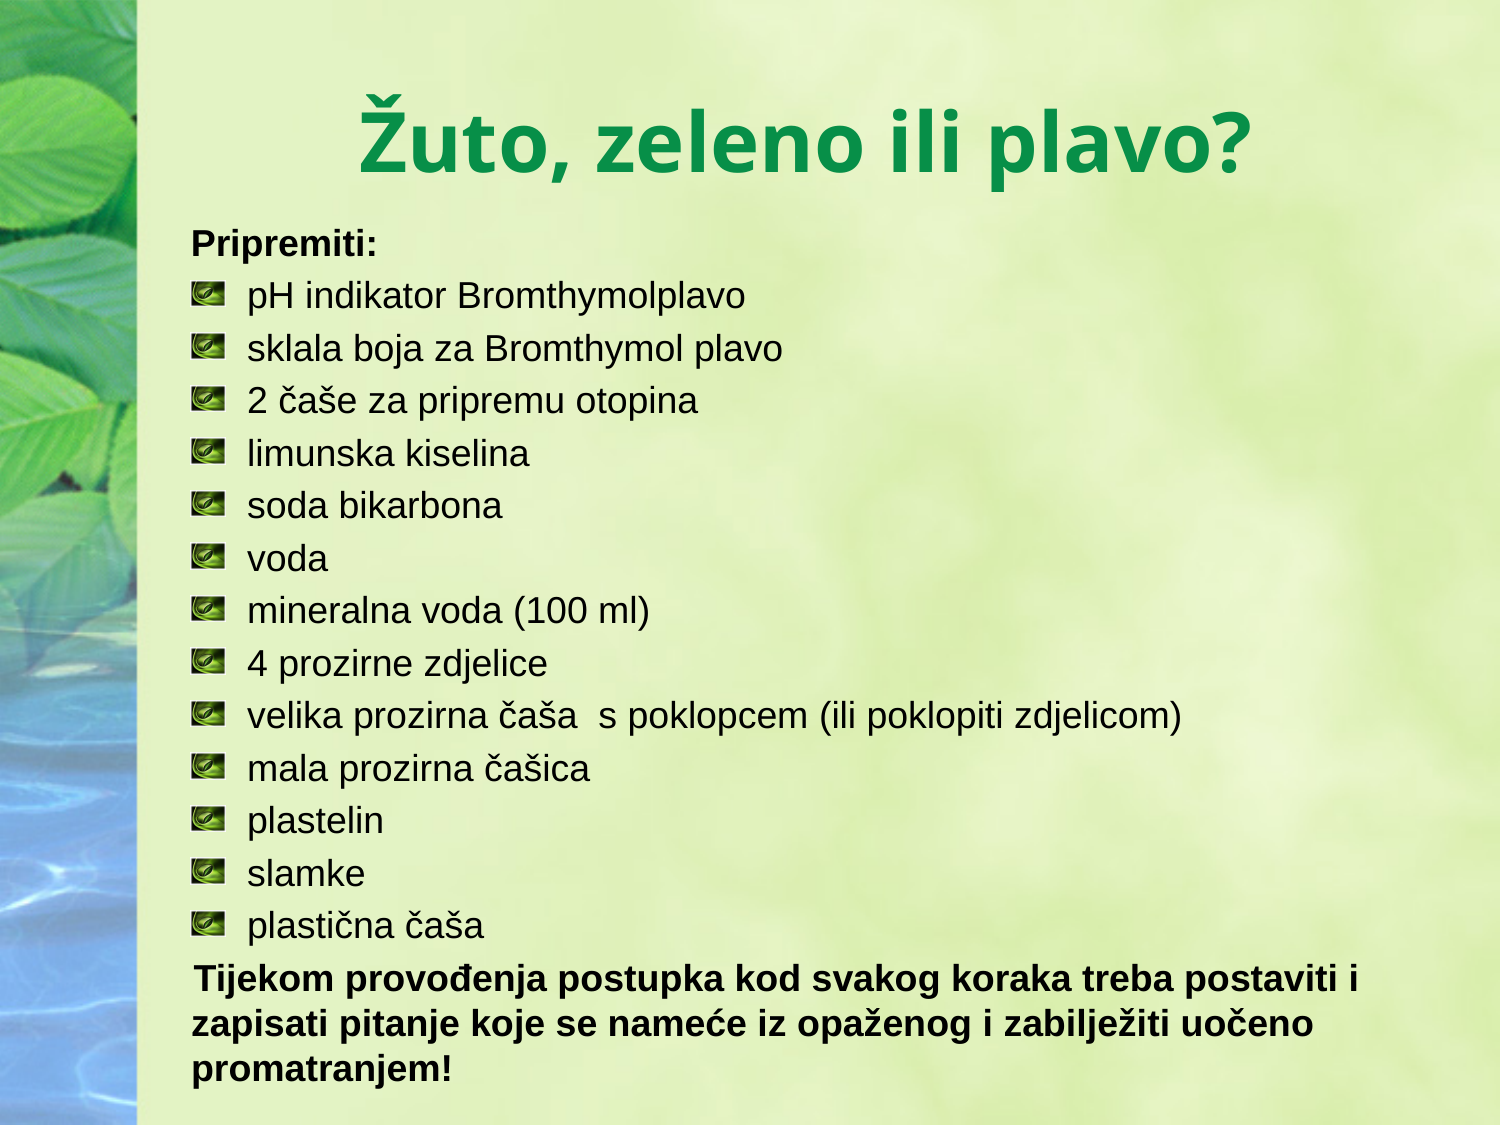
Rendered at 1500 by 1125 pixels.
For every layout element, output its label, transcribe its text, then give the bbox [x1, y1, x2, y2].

picture [0, 0, 1500, 1125]
list Pripremiti: pH indikator Bromthymolplavo sklala boja za Bromthymol plavo 2 čaše za pripremu otopina limunska kiselina soda bikarbona voda mineralna voda (100 ml) 4 prozirne zdjelice velika prozirna čaša s poklopcem (ili poklopiti zdjelicom) mala prozirna čašica plastelin slamke plastična čaša Tijekom provođenja postupka kod svakog koraka treba postaviti i zapisati pitanje koje se nameće iz opaženog i zabilježiti uočeno promatranjem! [175, 210, 1414, 954]
title Žuto, zeleno ili plavo? [187, 44, 1426, 233]
